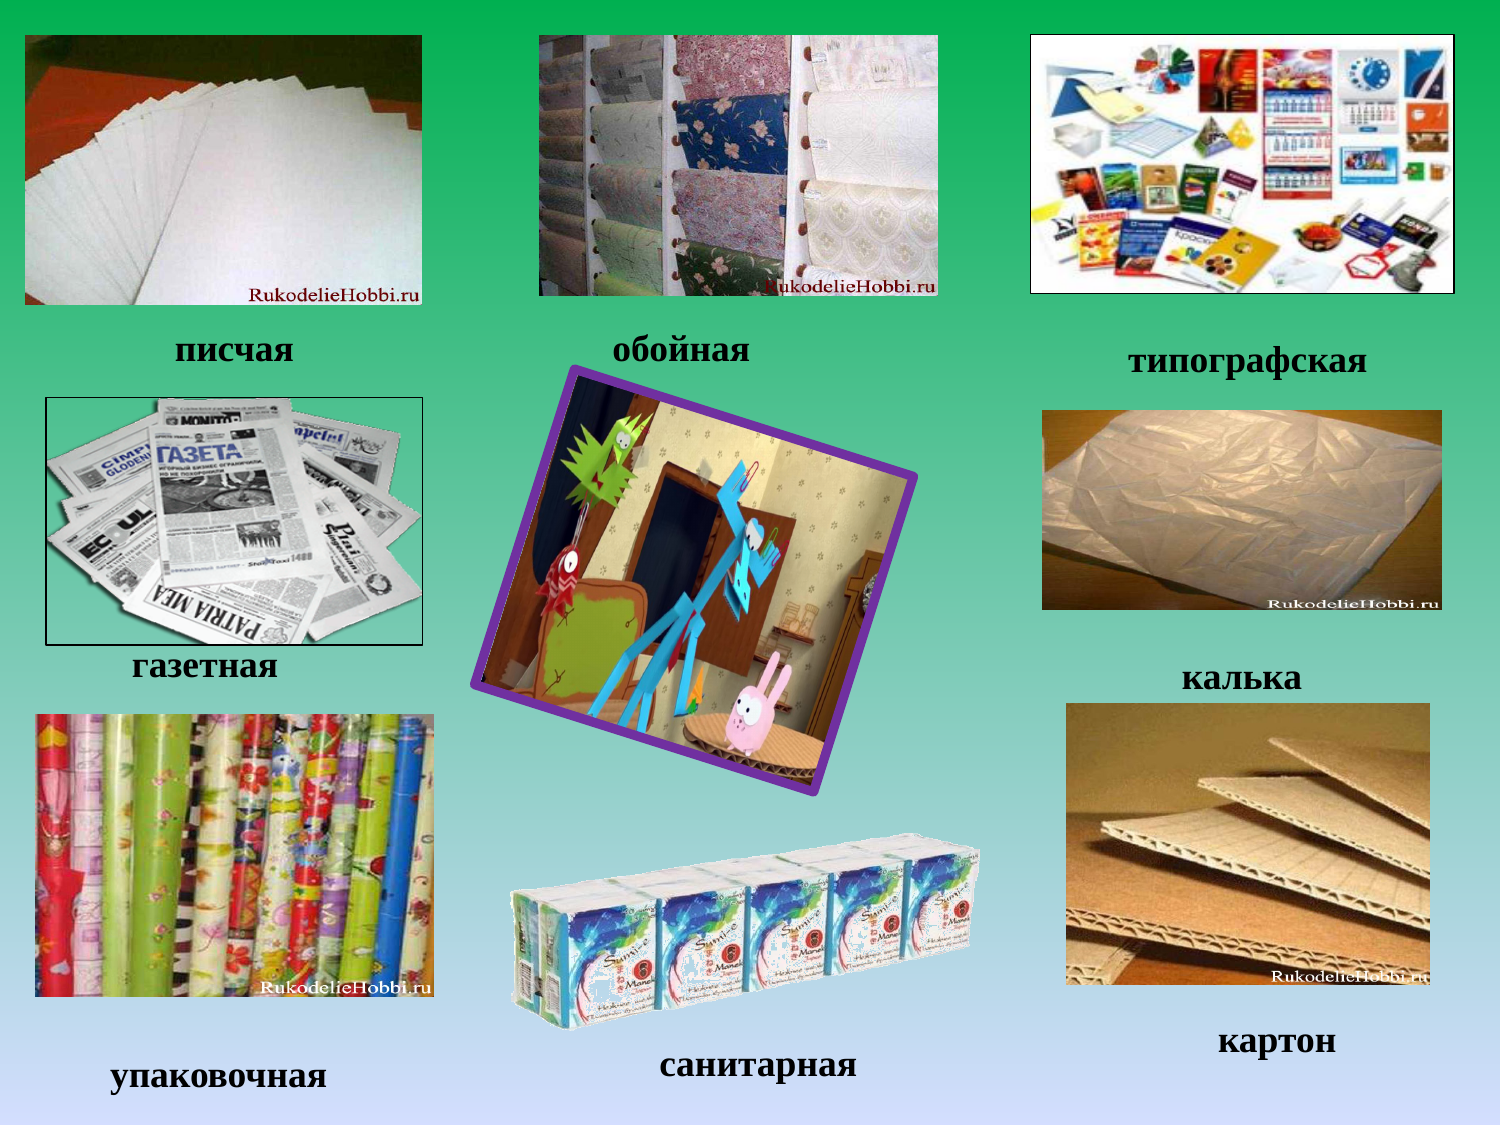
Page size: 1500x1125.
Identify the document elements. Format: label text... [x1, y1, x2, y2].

text_box калька [1136, 644, 1348, 701]
text_box типографская [1113, 328, 1418, 388]
picture [491, 808, 997, 1044]
picture [482, 376, 907, 785]
text_box писчая [128, 316, 340, 377]
picture [1042, 409, 1442, 610]
picture [538, 34, 938, 297]
picture [34, 714, 434, 997]
picture [46, 398, 423, 645]
picture [25, 34, 423, 305]
picture [1066, 702, 1430, 985]
text_box картон [1171, 1007, 1383, 1068]
text_box обойная [597, 316, 809, 377]
text_box упаковочная [95, 1042, 343, 1103]
picture [1030, 34, 1454, 294]
text_box санитарная [644, 1051, 985, 1091]
text_box газетная [105, 653, 305, 693]
